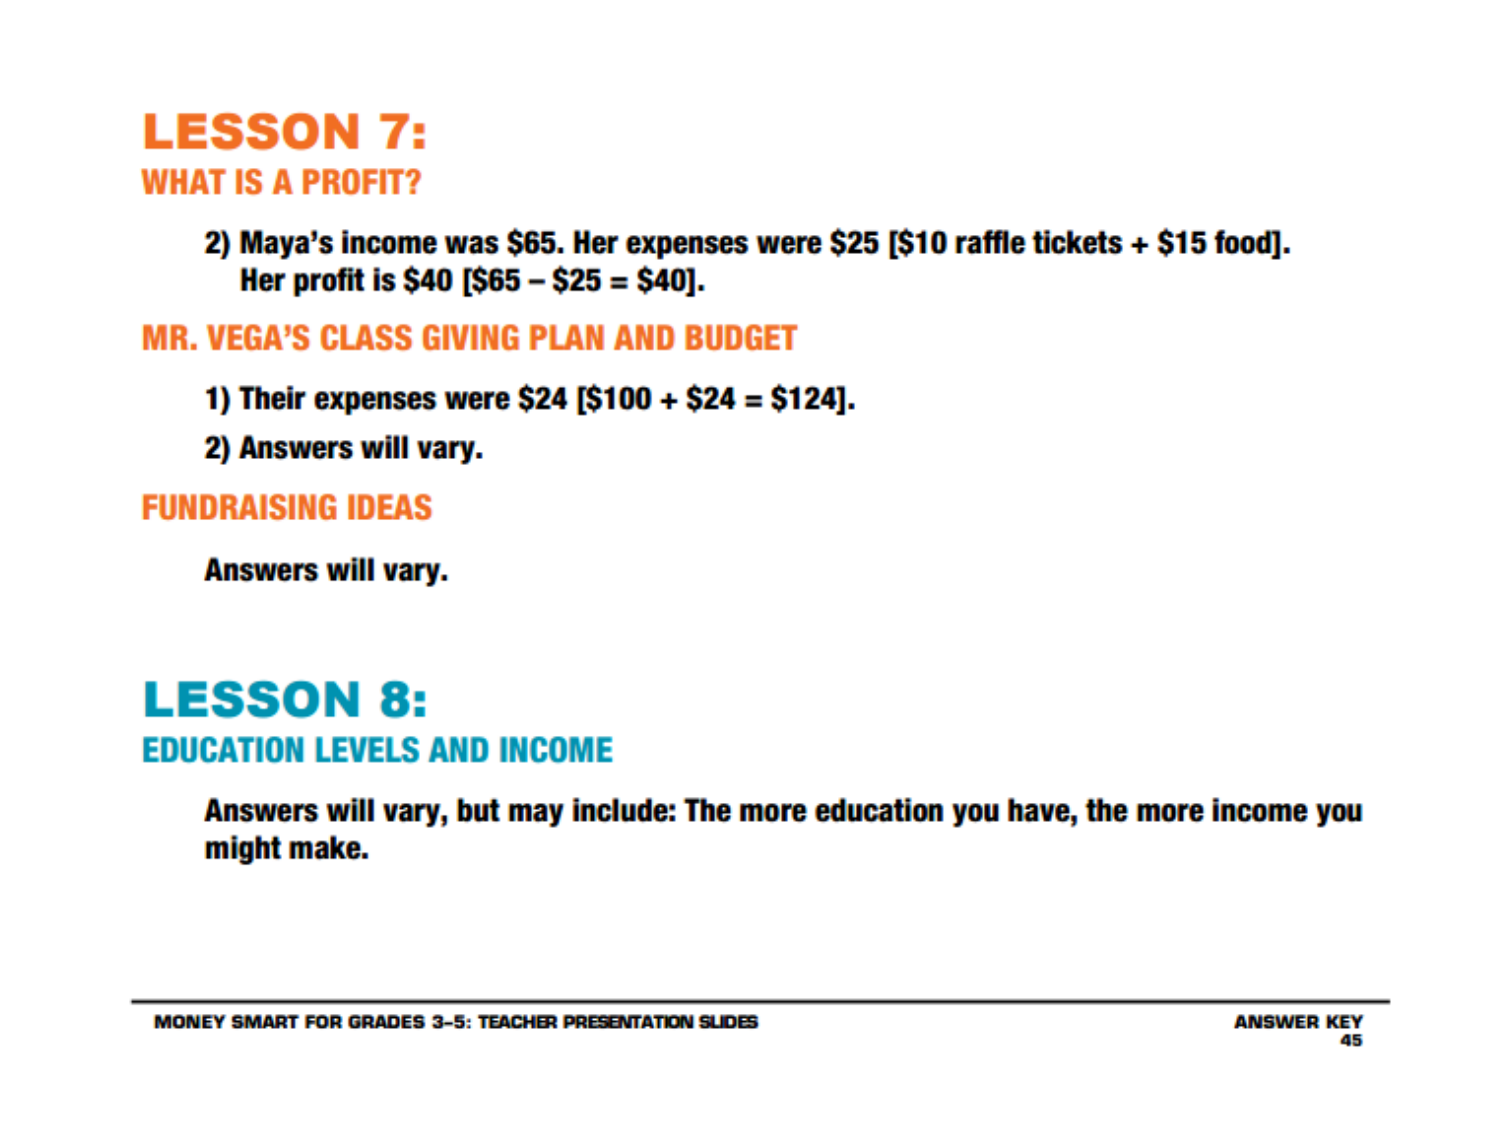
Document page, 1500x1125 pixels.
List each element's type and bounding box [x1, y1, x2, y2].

picture [74, 29, 1438, 1086]
